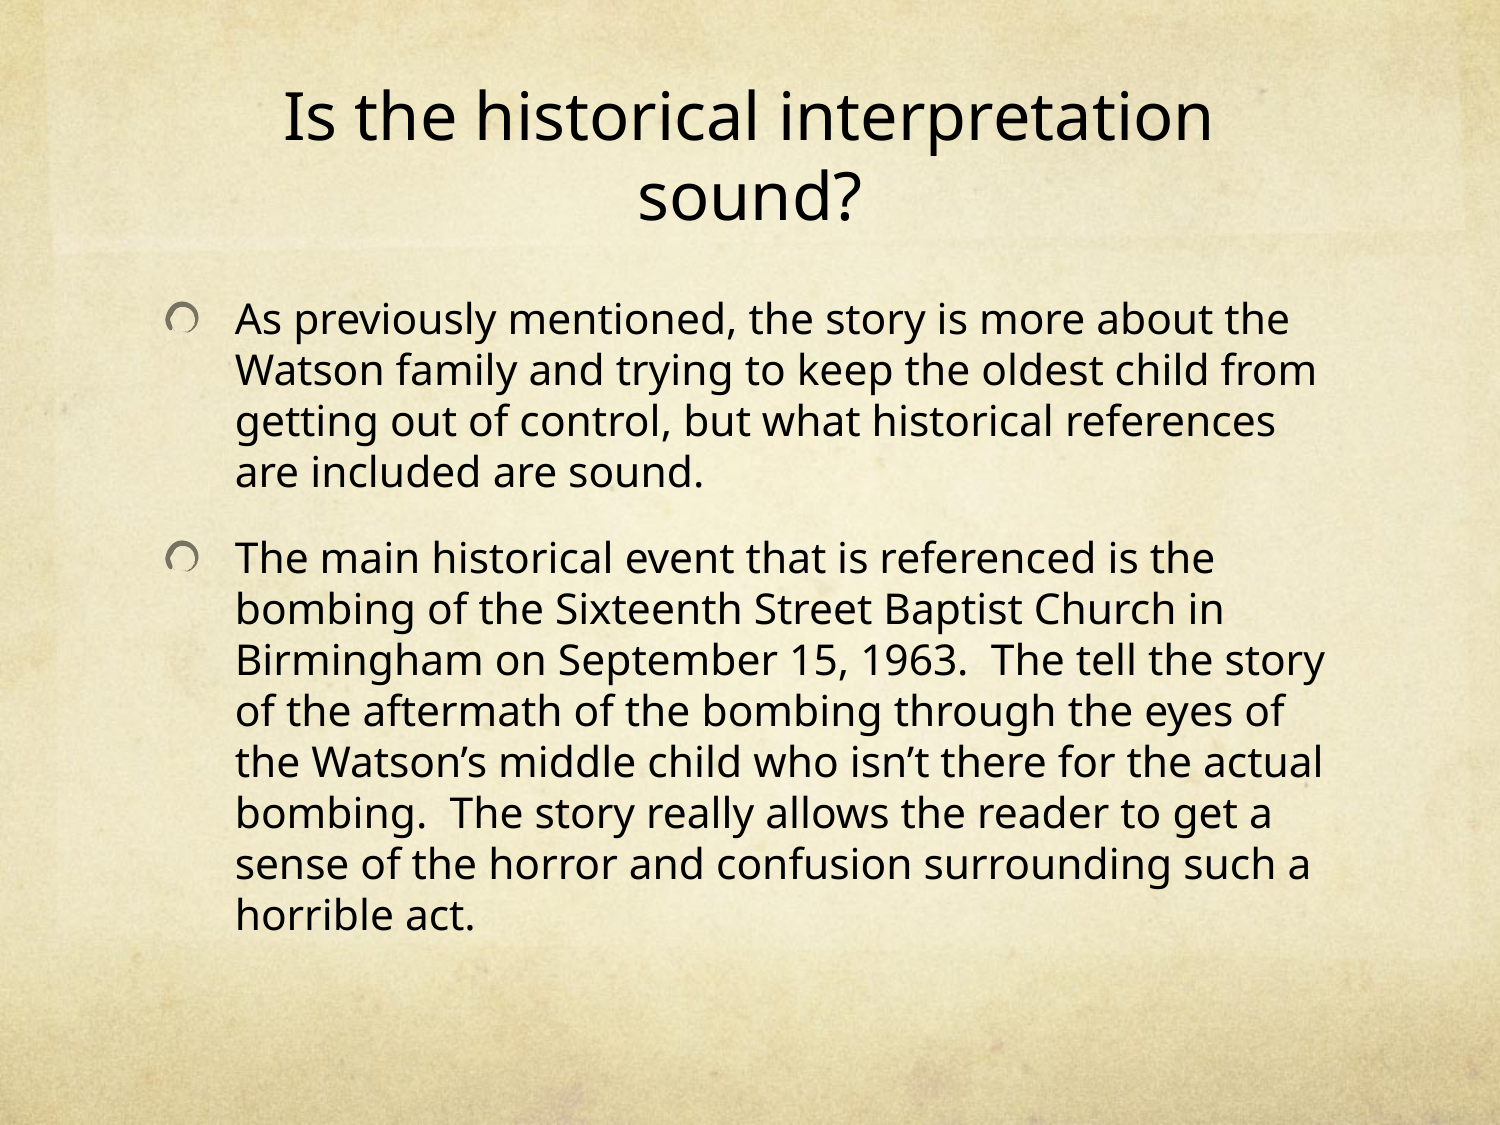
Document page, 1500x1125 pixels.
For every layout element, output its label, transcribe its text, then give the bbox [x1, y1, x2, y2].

title Is the historical interpretation sound? [150, 82, 1350, 225]
picture [0, 0, 1500, 1125]
list As previously mentioned, the story is more about the Watson family and trying to keep the oldest child from getting out of control, but what historical references are included are sound. The main historical event that is referenced is the bombing of the Sixteenth Street Baptist Church in Birmingham on September 15, 1963. The tell the story of the aftermath of the bombing through the eyes of the Watson’s middle child who isn’t there for the actual bombing. The story really allows the reader to get a sense of the horror and confusion surrounding such a horrible act. [150, 284, 1350, 950]
